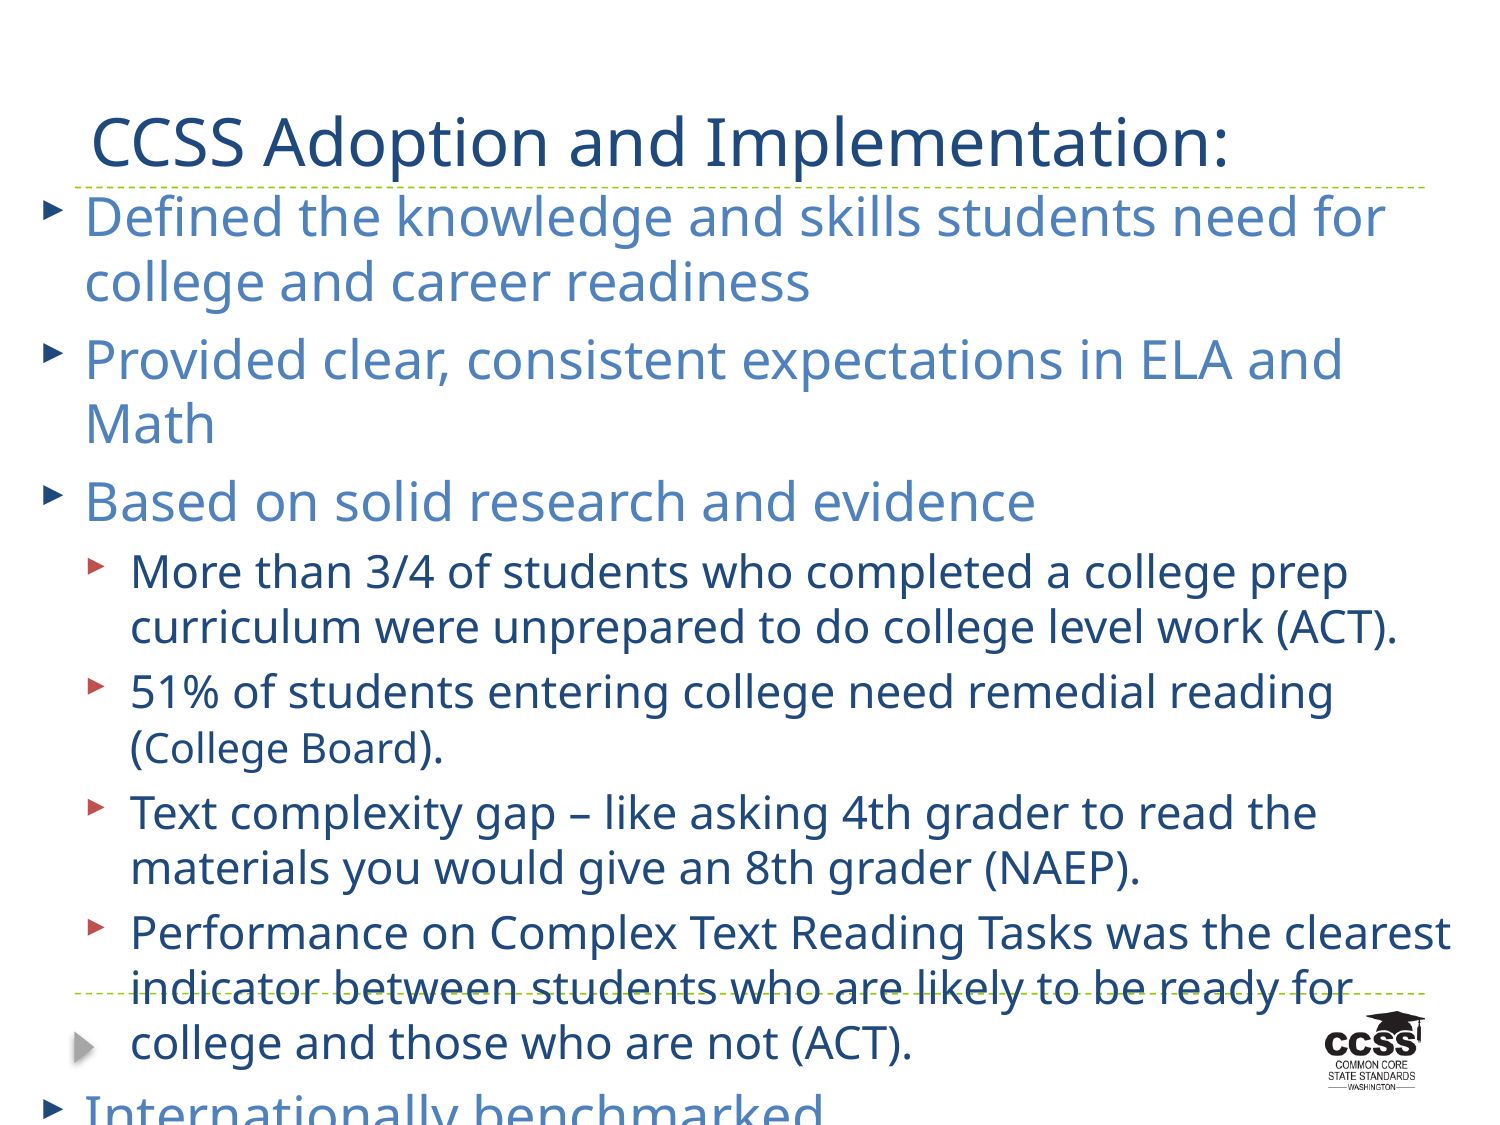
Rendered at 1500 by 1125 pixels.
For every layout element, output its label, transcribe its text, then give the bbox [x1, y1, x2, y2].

title CCSS Adoption and Implementation: [75, 24, 1425, 174]
picture [1325, 1011, 1425, 1090]
list Defined the knowledge and skills students need for college and career readiness Provided clear, consistent expectations in ELA and Math Based on solid research and evidence More than 3/4 of students who completed a college prep curriculum were unprepared to do college level work (ACT). 51% of students entering college need remedial reading (College Board). Text complexity gap – like asking 4th grader to read the materials you would give an 8th grader (NAEP). Performance on Complex Text Reading Tasks was the clearest indicator between students who are likely to be ready for college and those who are not (ACT). Internationally benchmarked [24, 174, 1500, 985]
